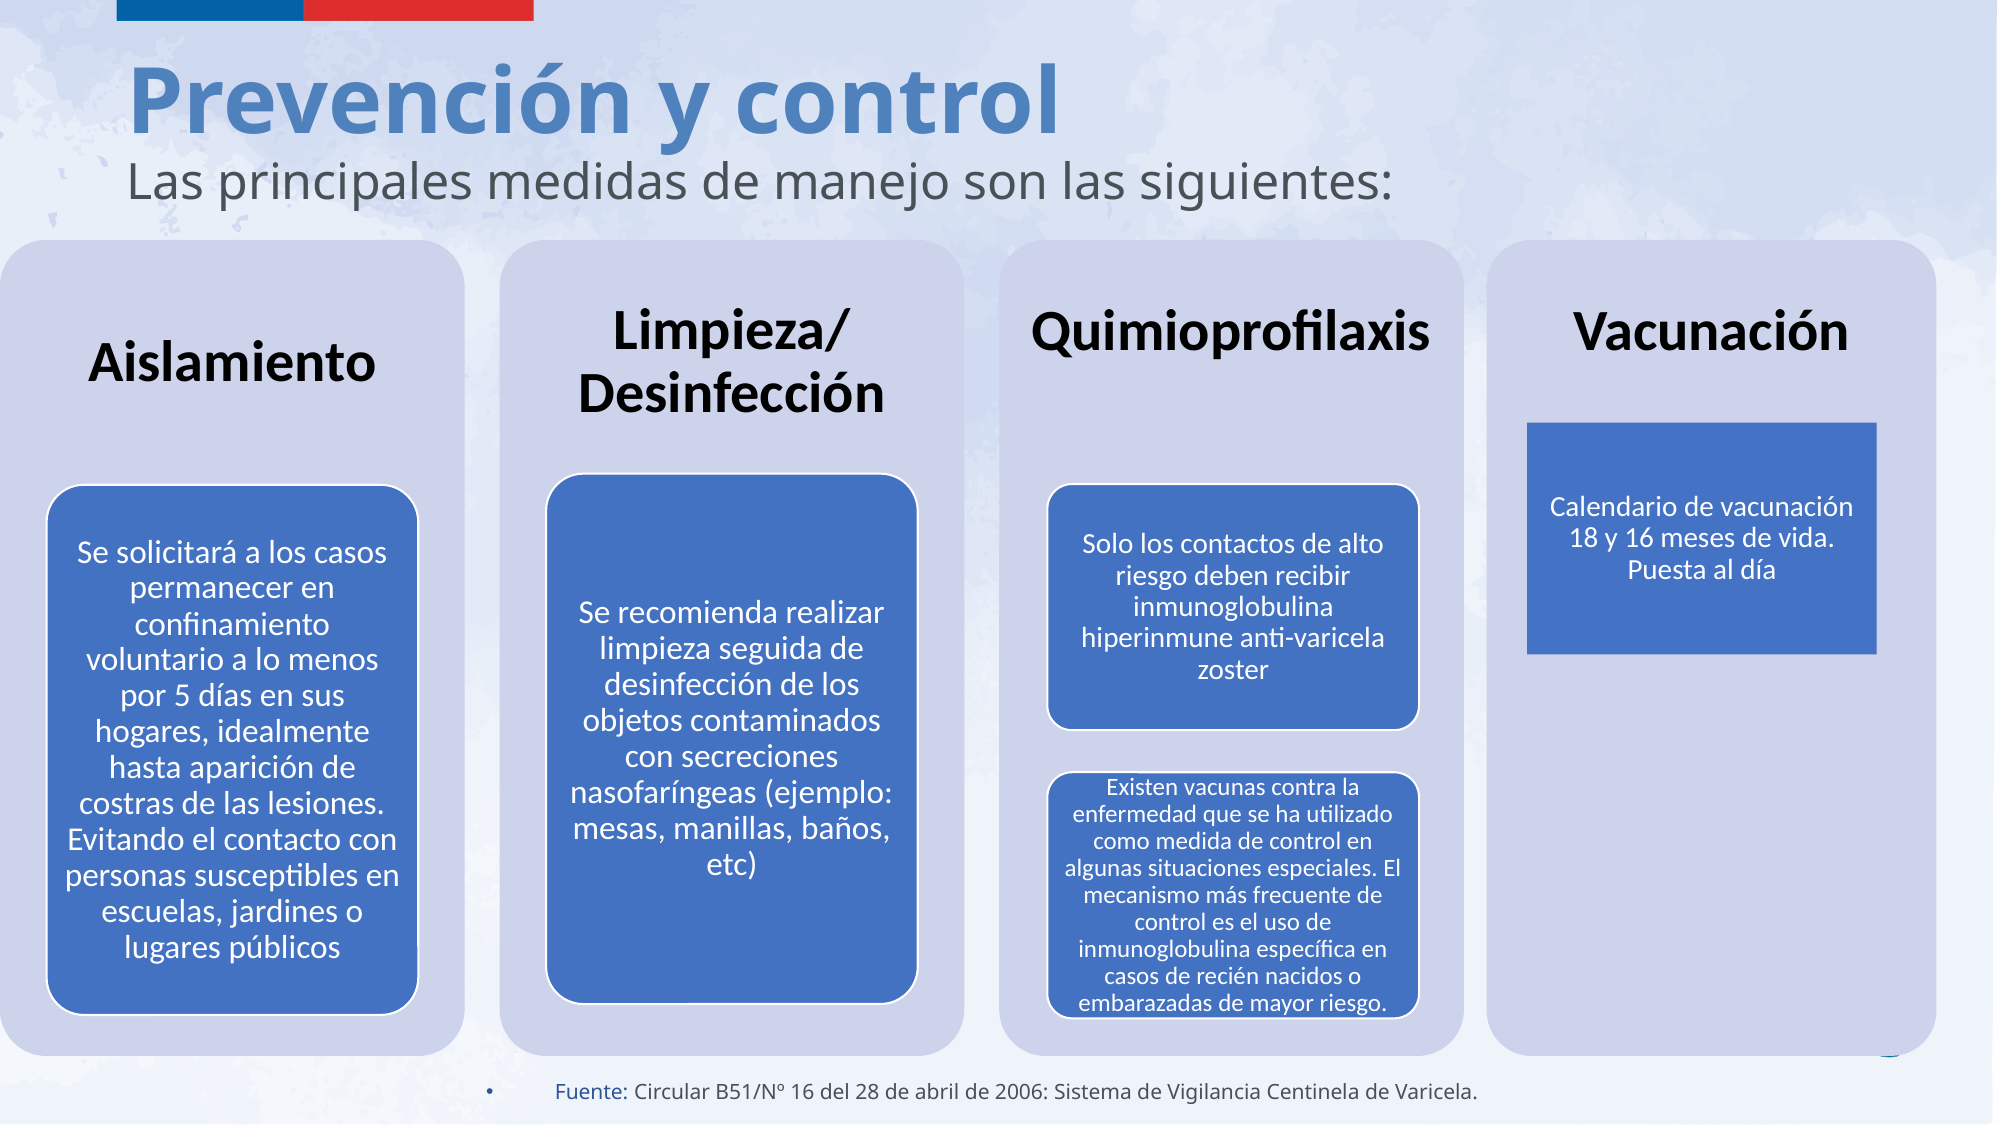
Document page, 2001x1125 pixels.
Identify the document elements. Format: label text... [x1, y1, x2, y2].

list Fuente: Circular B51/Nº 16 del 28 de abril de 2006: Sistema de Vigilancia Centinela de Varicela. [111, 1073, 1889, 1112]
text_box Calendario de vacunación 18 y 16 meses de vida. Puesta al día [1527, 422, 1877, 655]
picture [0, 0, 2001, 1125]
text_box Vacunación [1525, 219, 1898, 444]
list Las principales medidas de manejo son las siguientes: [111, 149, 1889, 343]
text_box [0, 239, 1465, 1057]
title Prevención y control [111, 46, 1889, 149]
text_box [1486, 240, 1937, 1056]
